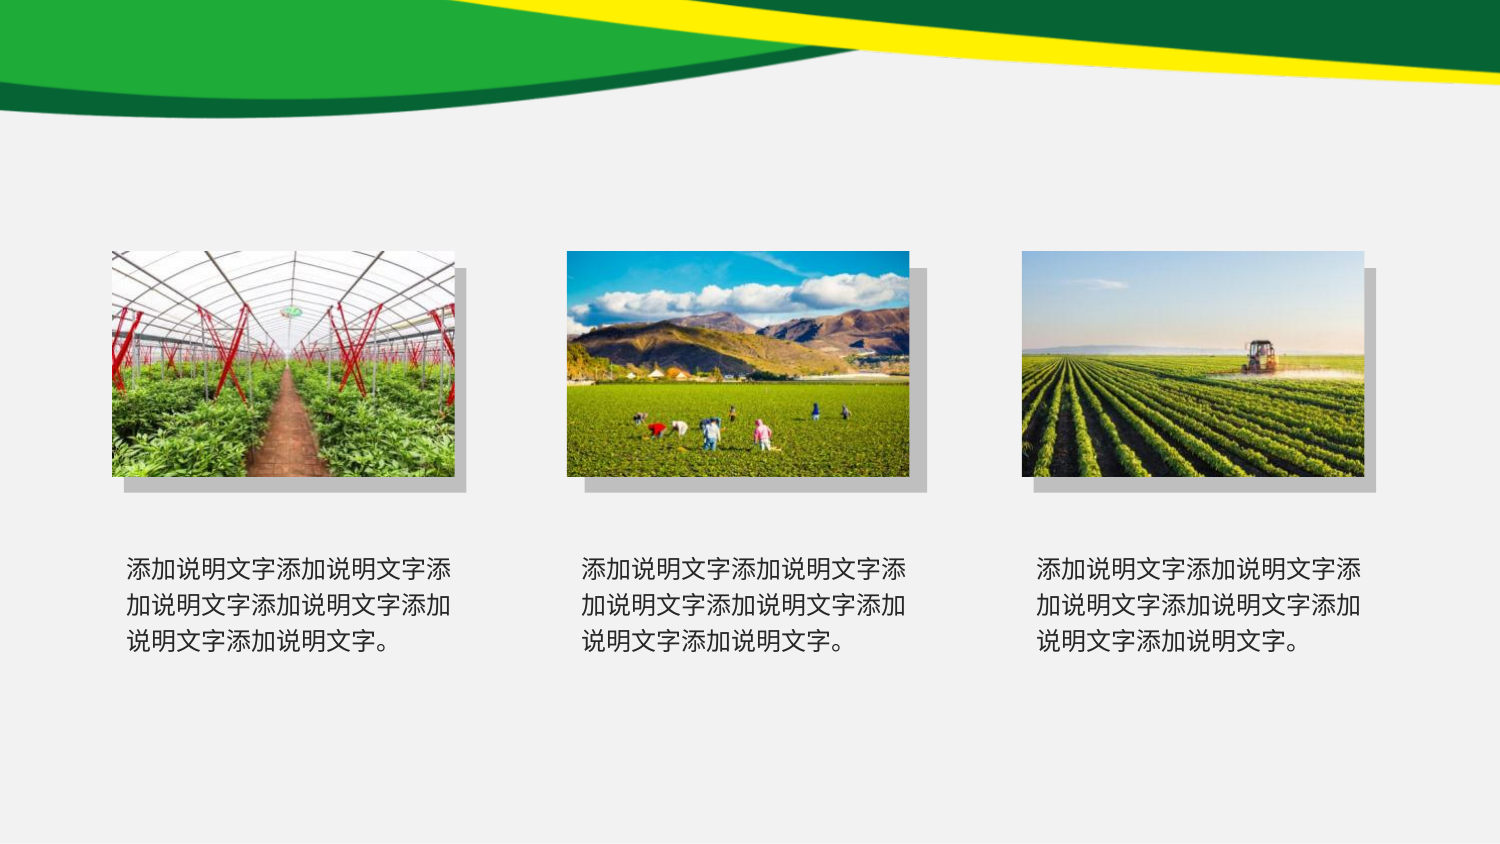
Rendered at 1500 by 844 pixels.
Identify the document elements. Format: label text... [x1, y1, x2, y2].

text_box [1031, 266, 1378, 495]
text_box [1020, 250, 1366, 478]
text_box [122, 266, 469, 495]
text_box [583, 266, 929, 495]
text_box 添加说明文字添加说明文字添加说明文字添加说明文字添加说明文字添加说明文字。 [1021, 539, 1388, 690]
picture [0, 0, 1500, 119]
text_box [565, 250, 912, 478]
text_box 添加说明文字添加说明文字添加说明文字添加说明文字添加说明文字添加说明文字。 [566, 539, 934, 690]
text_box [110, 250, 457, 478]
text_box 添加说明文字添加说明文字添加说明文字添加说明文字添加说明文字添加说明文字。 [111, 539, 479, 690]
